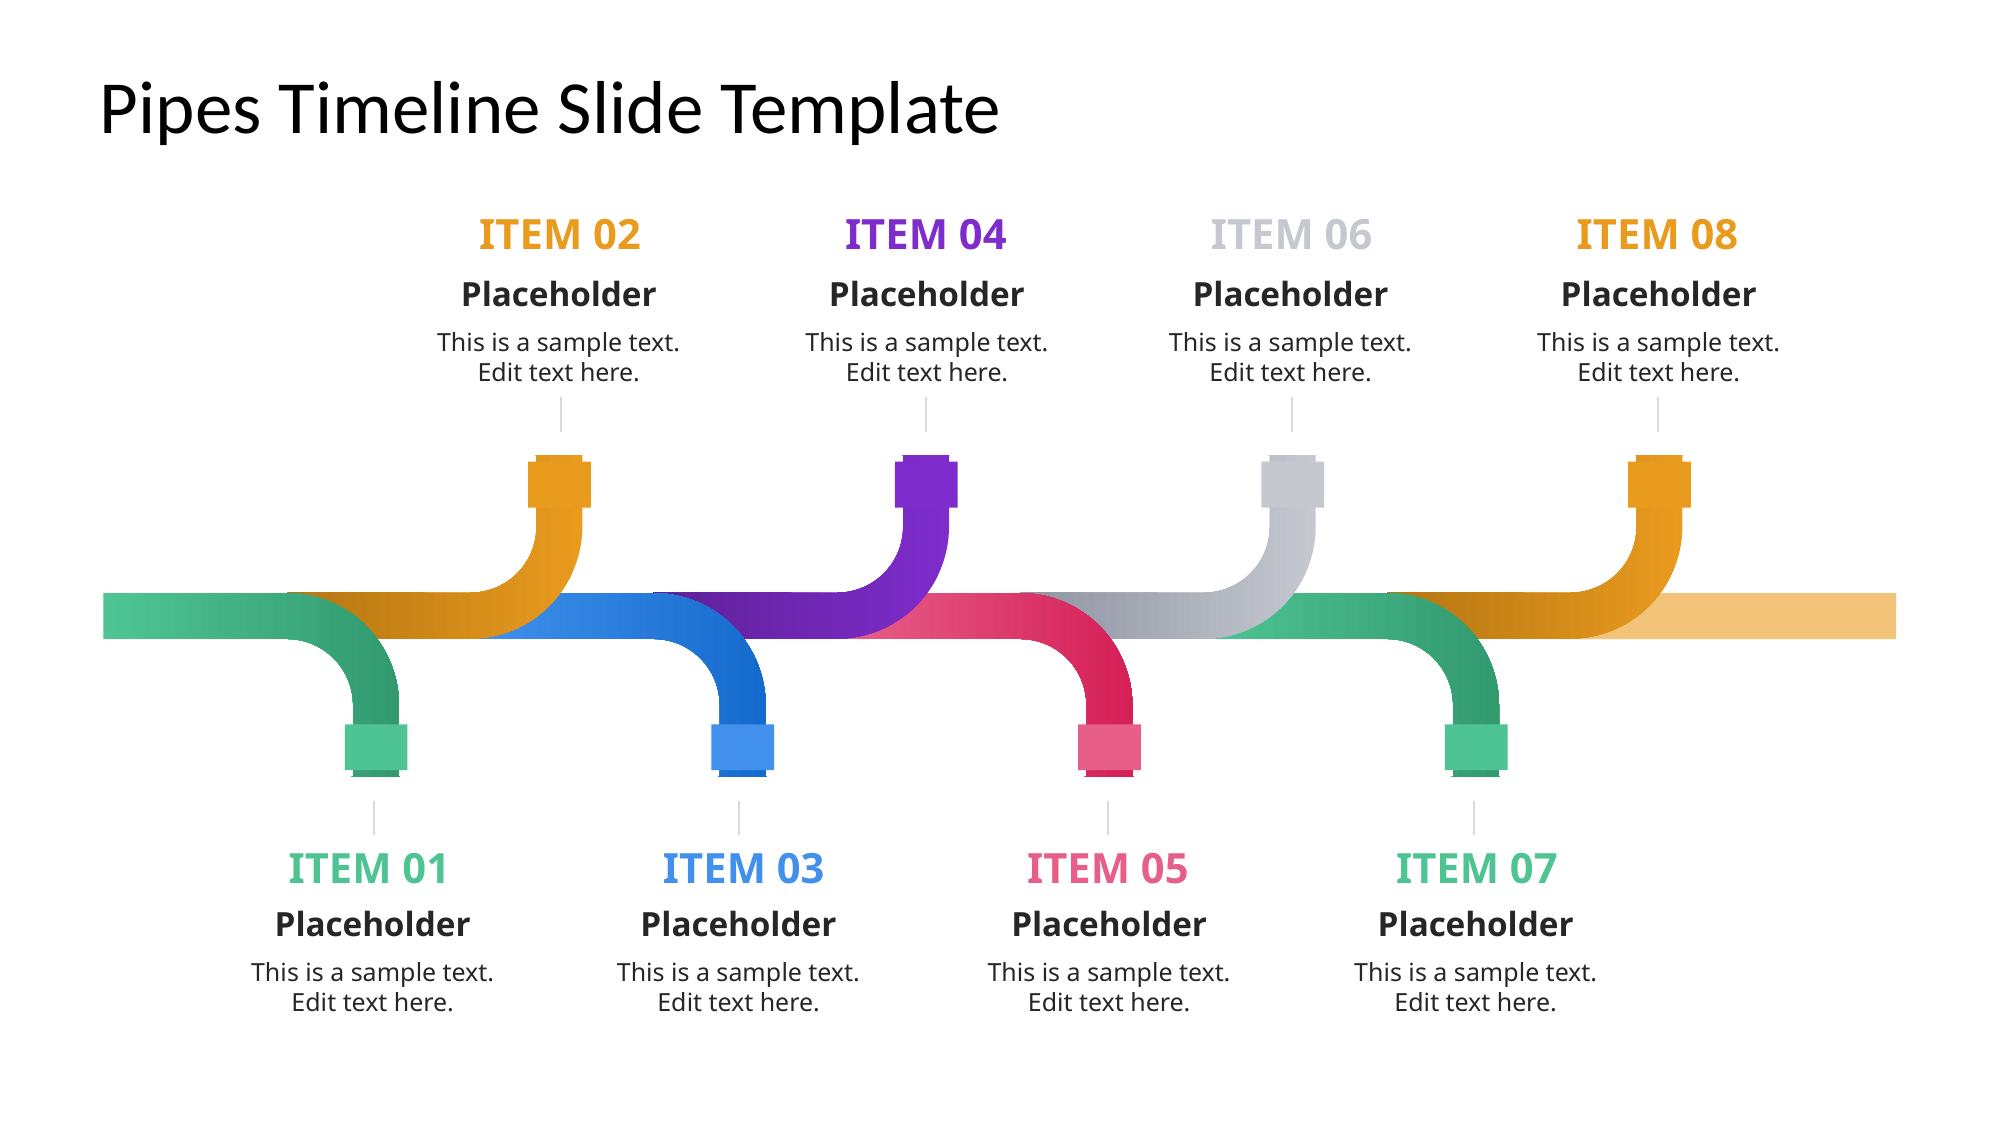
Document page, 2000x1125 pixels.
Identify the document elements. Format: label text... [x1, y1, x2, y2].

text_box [653, 454, 958, 639]
text_box ITEM 04 [801, 211, 1051, 255]
text_box This is a sample text. Edit text here. [613, 956, 864, 1056]
text_box Placeholder [1535, 271, 1782, 315]
text_box ITEM 07 [1353, 845, 1602, 889]
text_box Placeholder [1167, 271, 1414, 315]
text_box [1695, 591, 1898, 641]
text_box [469, 592, 775, 777]
text_box Placeholder [804, 271, 1051, 315]
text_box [286, 454, 592, 639]
text_box Placeholder [1353, 901, 1599, 945]
text_box Placeholder [986, 901, 1233, 945]
title Pipes Timeline Slide Template [99, 45, 1900, 162]
text_box Placeholder [249, 901, 496, 945]
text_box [1203, 592, 1508, 777]
text_box ITEM 01 [245, 845, 494, 889]
text_box This is a sample text. Edit text here. [1534, 326, 1784, 426]
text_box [1386, 454, 1692, 639]
text_box Placeholder [615, 901, 862, 945]
text_box This is a sample text. Edit text here. [248, 956, 498, 1056]
text_box ITEM 02 [436, 211, 685, 255]
text_box ITEM 05 [984, 845, 1233, 889]
text_box ITEM 08 [1533, 211, 1782, 255]
text_box This is a sample text. Edit text here. [1351, 956, 1601, 1056]
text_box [1019, 454, 1325, 639]
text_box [103, 592, 408, 777]
text_box This is a sample text. Edit text here. [802, 326, 1052, 426]
text_box This is a sample text. Edit text here. [1165, 326, 1416, 426]
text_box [836, 592, 1142, 777]
text_box ITEM 03 [619, 845, 868, 889]
text_box This is a sample text. Edit text here. [434, 326, 684, 426]
text_box ITEM 06 [1167, 211, 1416, 255]
text_box This is a sample text. Edit text here. [984, 956, 1235, 1056]
text_box Placeholder [436, 271, 682, 315]
